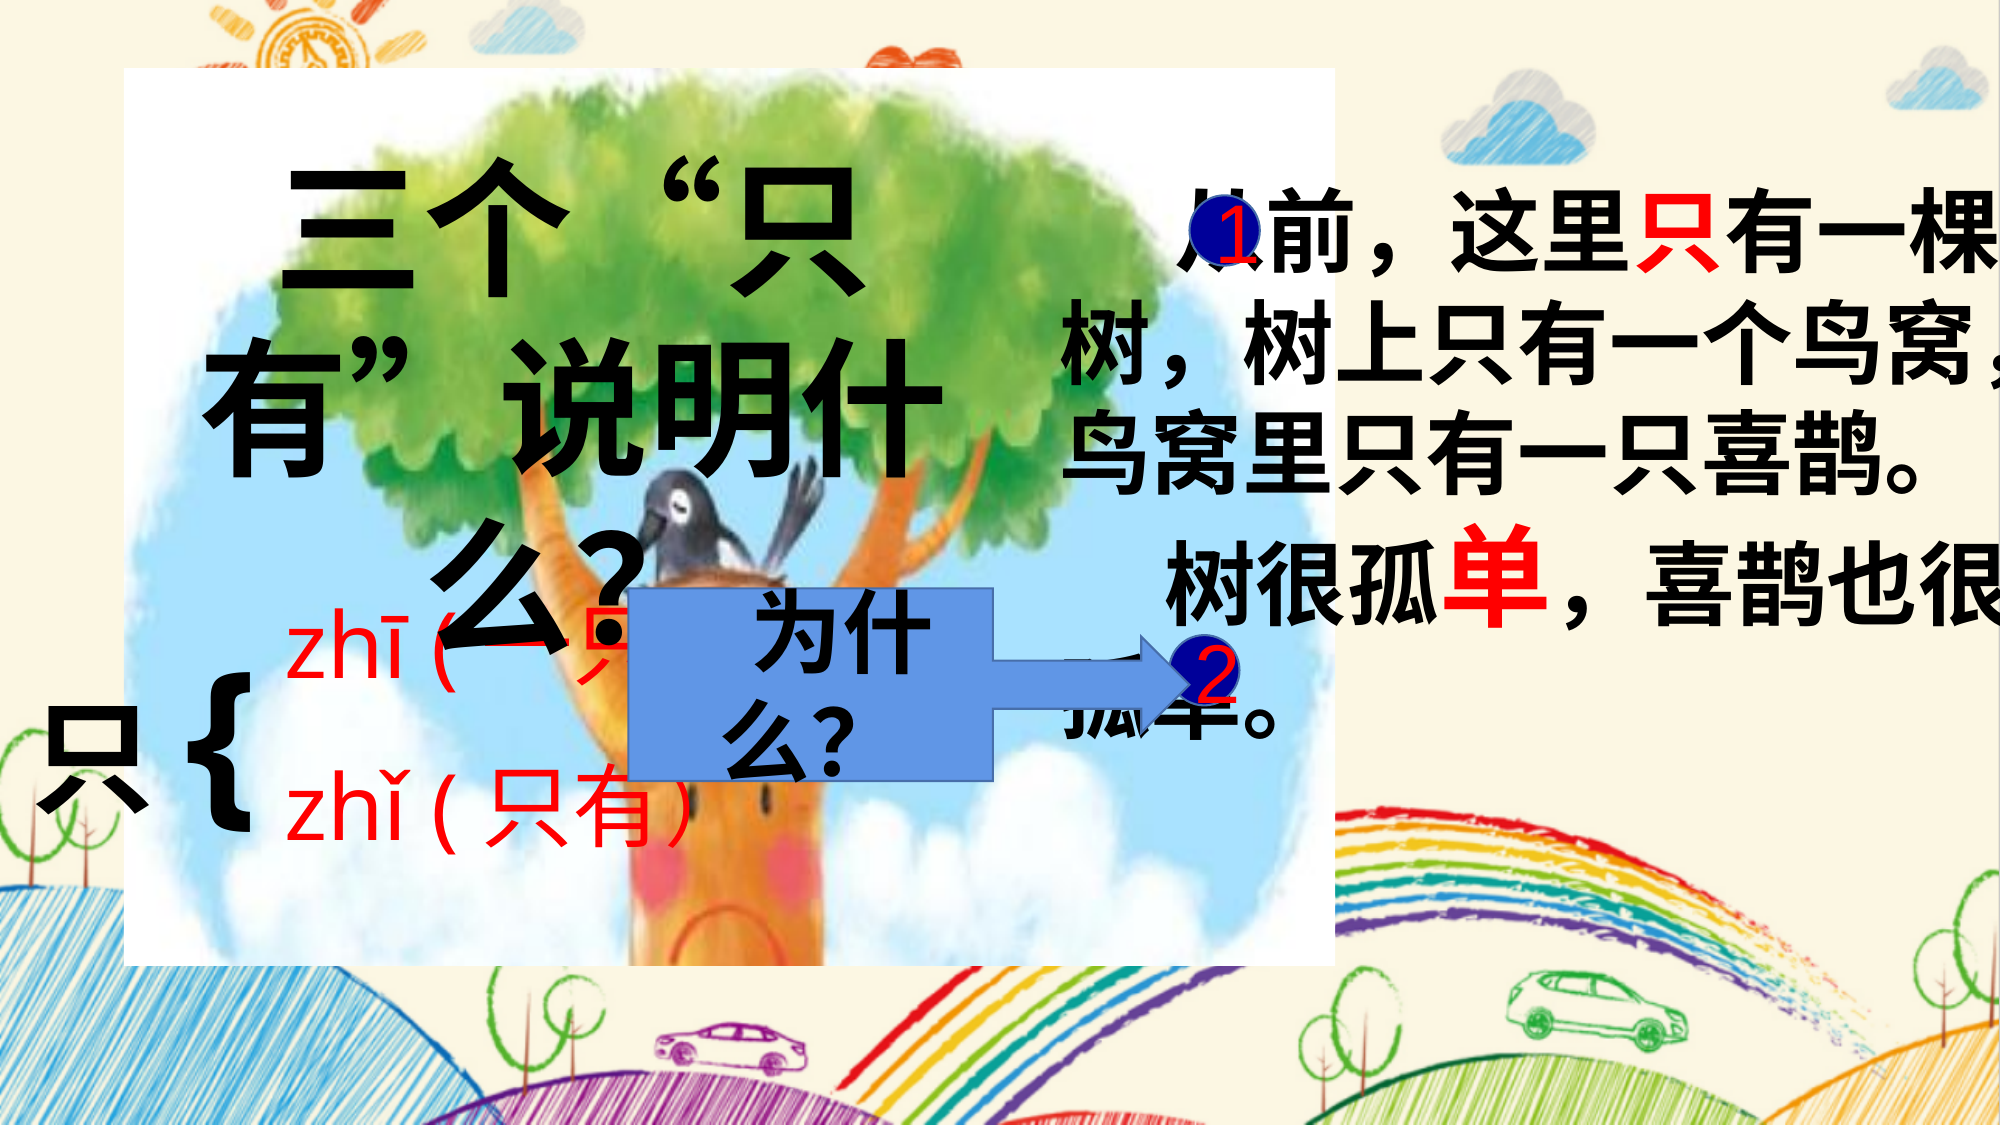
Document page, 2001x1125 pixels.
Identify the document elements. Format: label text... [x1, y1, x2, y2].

text_box 只{ [15, 612, 123, 848]
picture [0, 0, 2001, 1125]
text_box 从前，这里只有一棵树，树上只有一个鸟窝，鸟窝里只有一只喜鹊。 树很孤单，喜鹊也很孤单。 [1336, 158, 2000, 759]
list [123, 68, 1336, 966]
